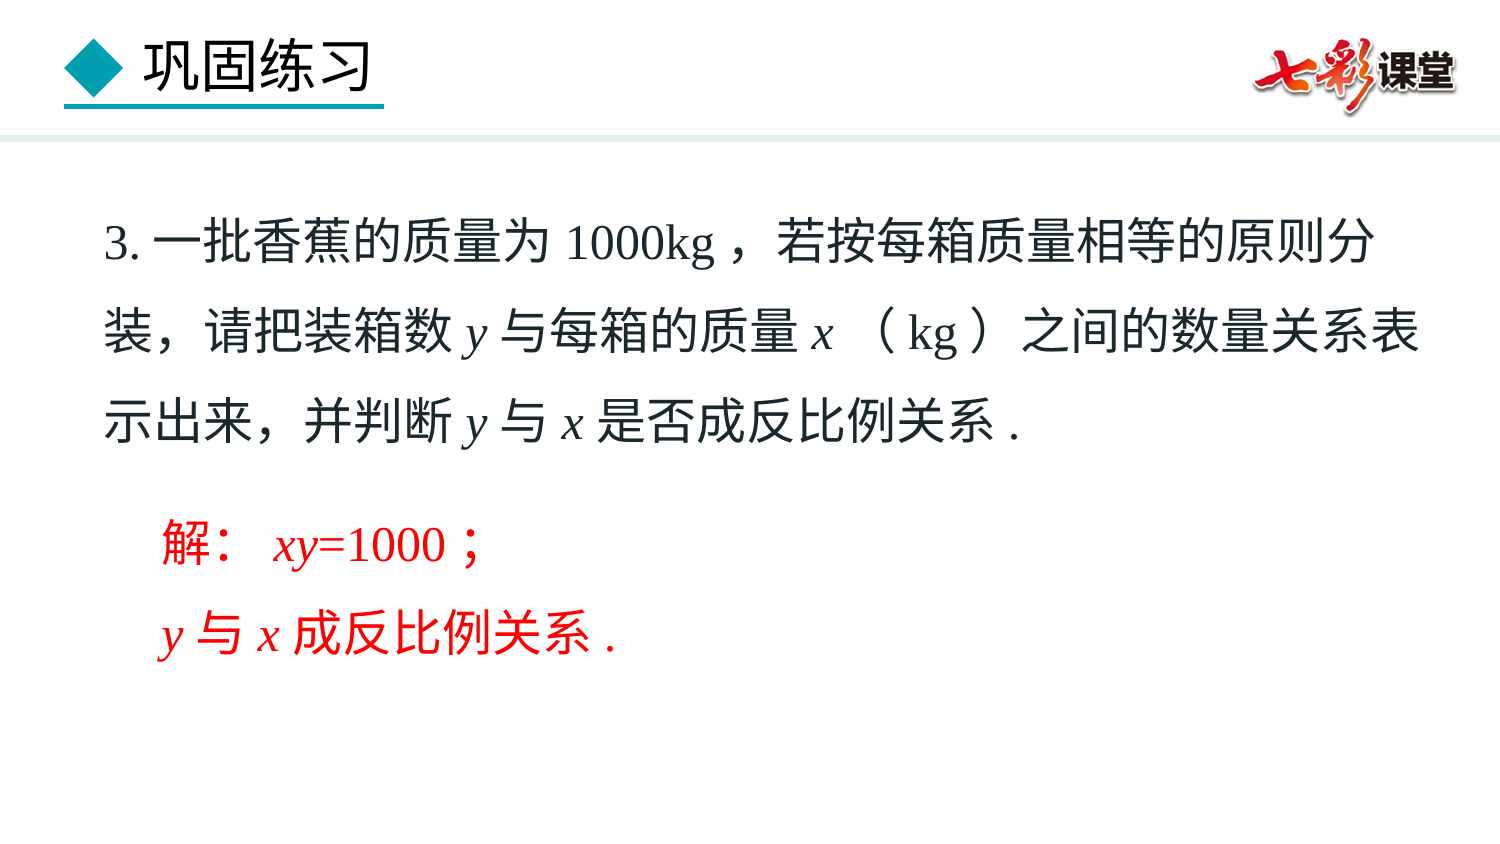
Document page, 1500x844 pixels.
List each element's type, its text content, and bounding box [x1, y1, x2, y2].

text_box 3.一批香蕉的质量为1000kg，若按每箱质量相等的原则分装，请把装箱数y与每箱的质量x（kg）之间的数量关系表示出来，并判断y与x是否成反比例关系. [88, 178, 1482, 511]
text_box 解：xy=1000； y与x成反比例关系. [146, 473, 1154, 669]
picture [1249, 32, 1461, 118]
